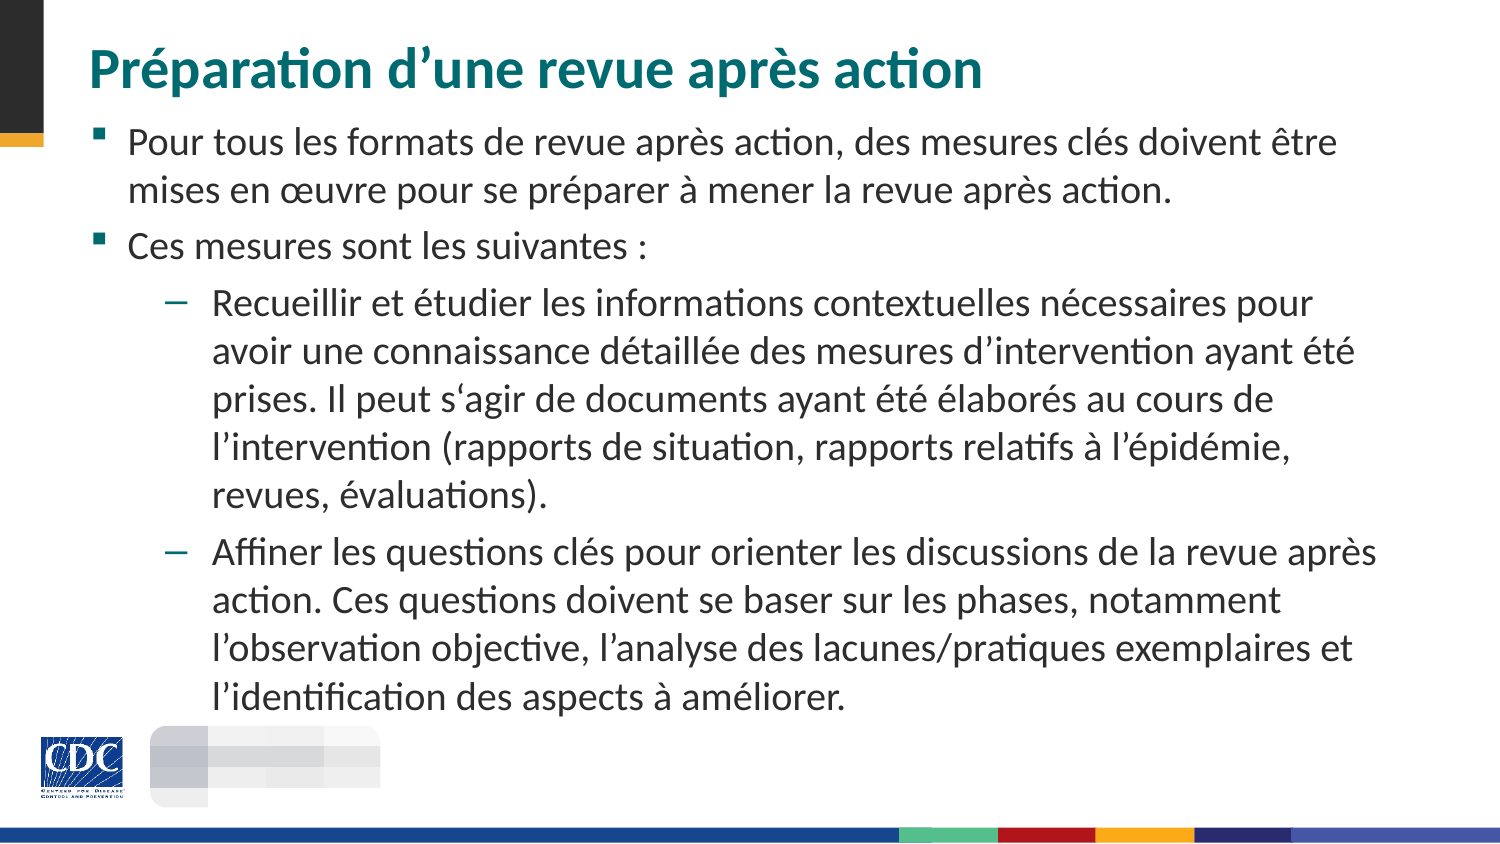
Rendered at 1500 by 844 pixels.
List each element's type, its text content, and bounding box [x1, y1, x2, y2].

picture [41, 737, 125, 798]
list Pour tous les formats de revue après action, des mesures clés doivent être mises en œuvre pour se préparer à mener la revue après action. Ces mesures sont les suivantes : Recueillir et étudier les informations contextuelles nécessaires pour avoir une connaissance détaillée des mesures d’intervention ayant été prises. Il peut s‘agir de documents ayant été élaborés au cours de l’intervention (rapports de situation, rapports relatifs à l’épidémie, revues, évaluations). Affiner les questions clés pour orienter les discussions de la revue après action. Ces questions doivent se baser sur les phases, notamment l’observation objective, l’analyse des lacunes/pratiques exemplaires et l’identification des aspects à améliorer. [75, 107, 1414, 711]
title Préparation d’une revue après action [75, 33, 1425, 108]
